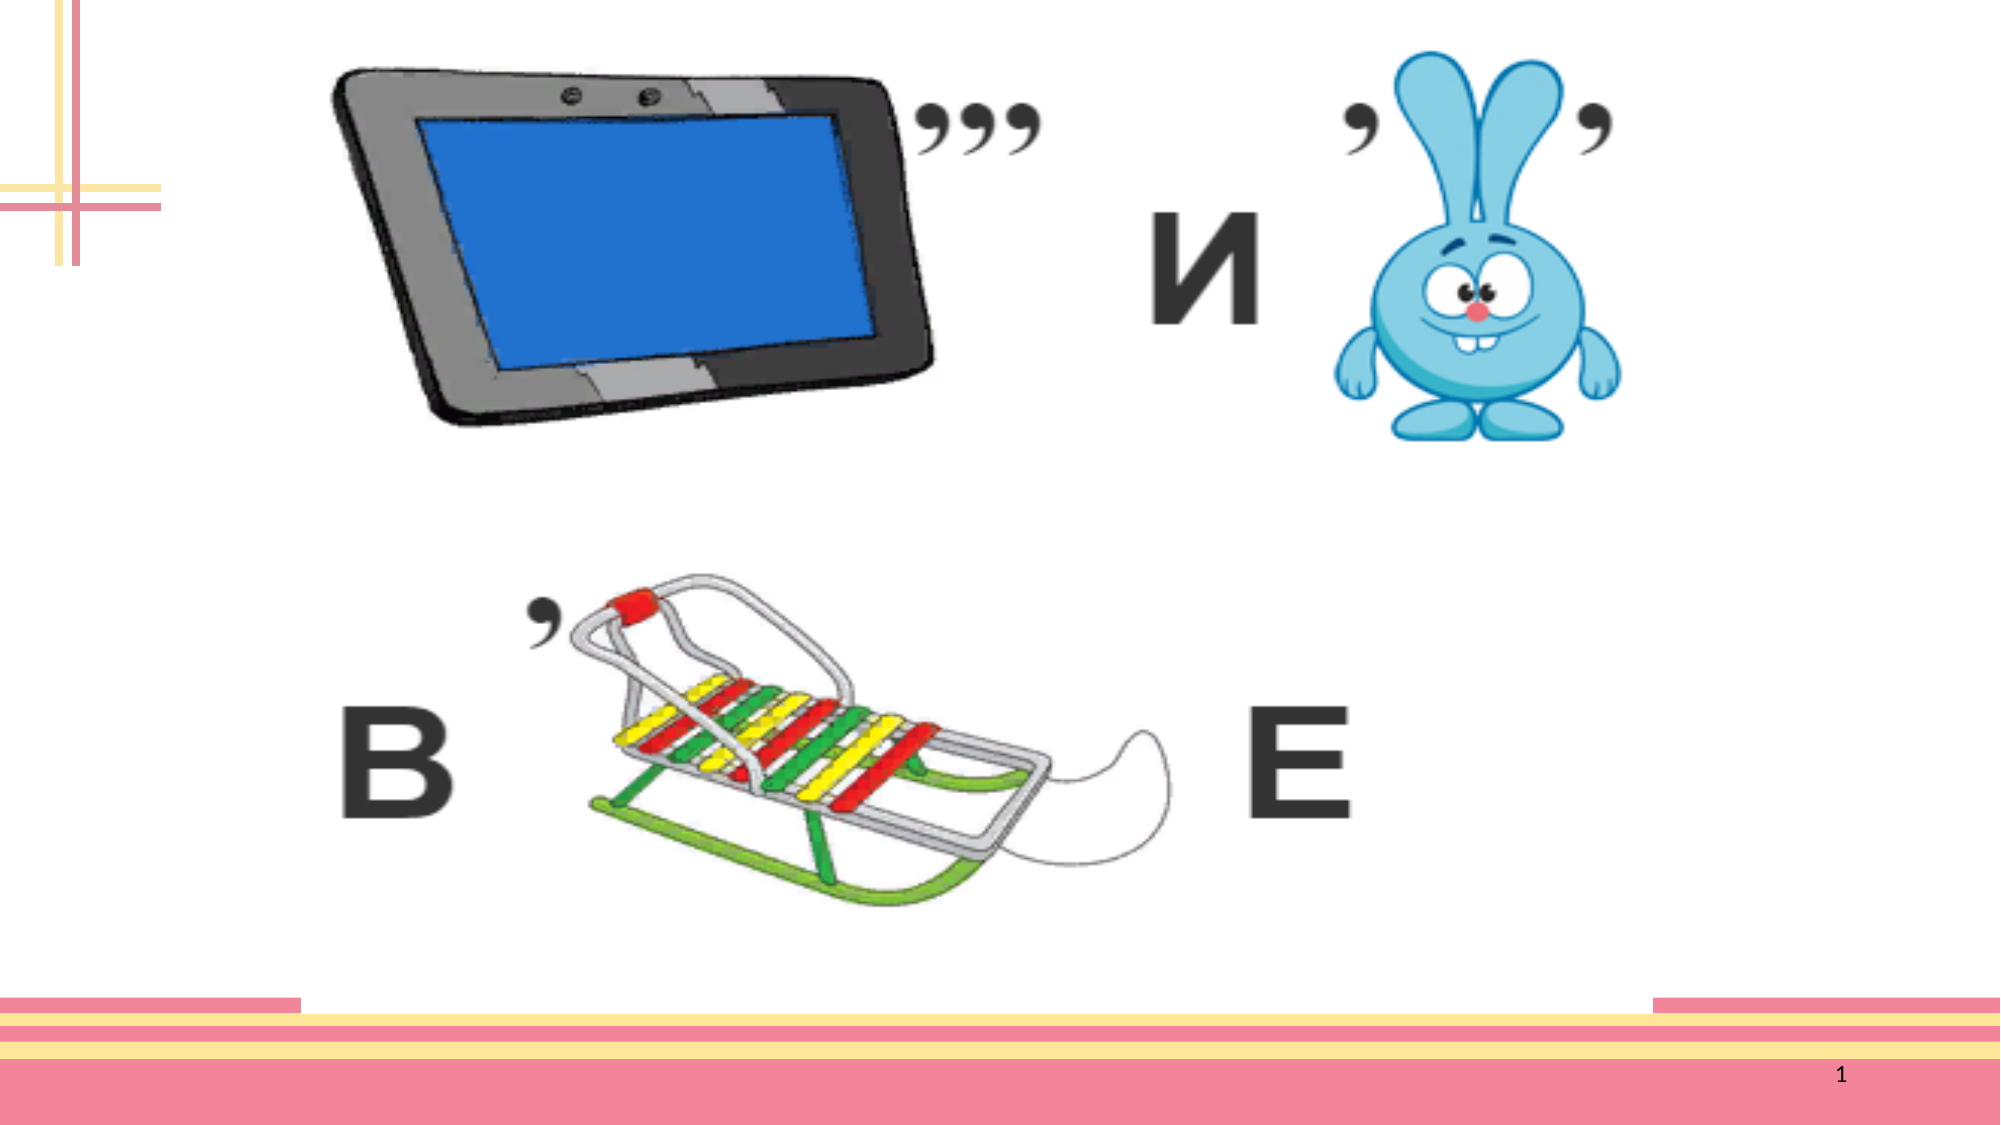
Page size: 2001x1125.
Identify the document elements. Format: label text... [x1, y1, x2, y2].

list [301, 26, 1653, 1014]
slide_number 1 [1412, 1042, 1863, 1103]
